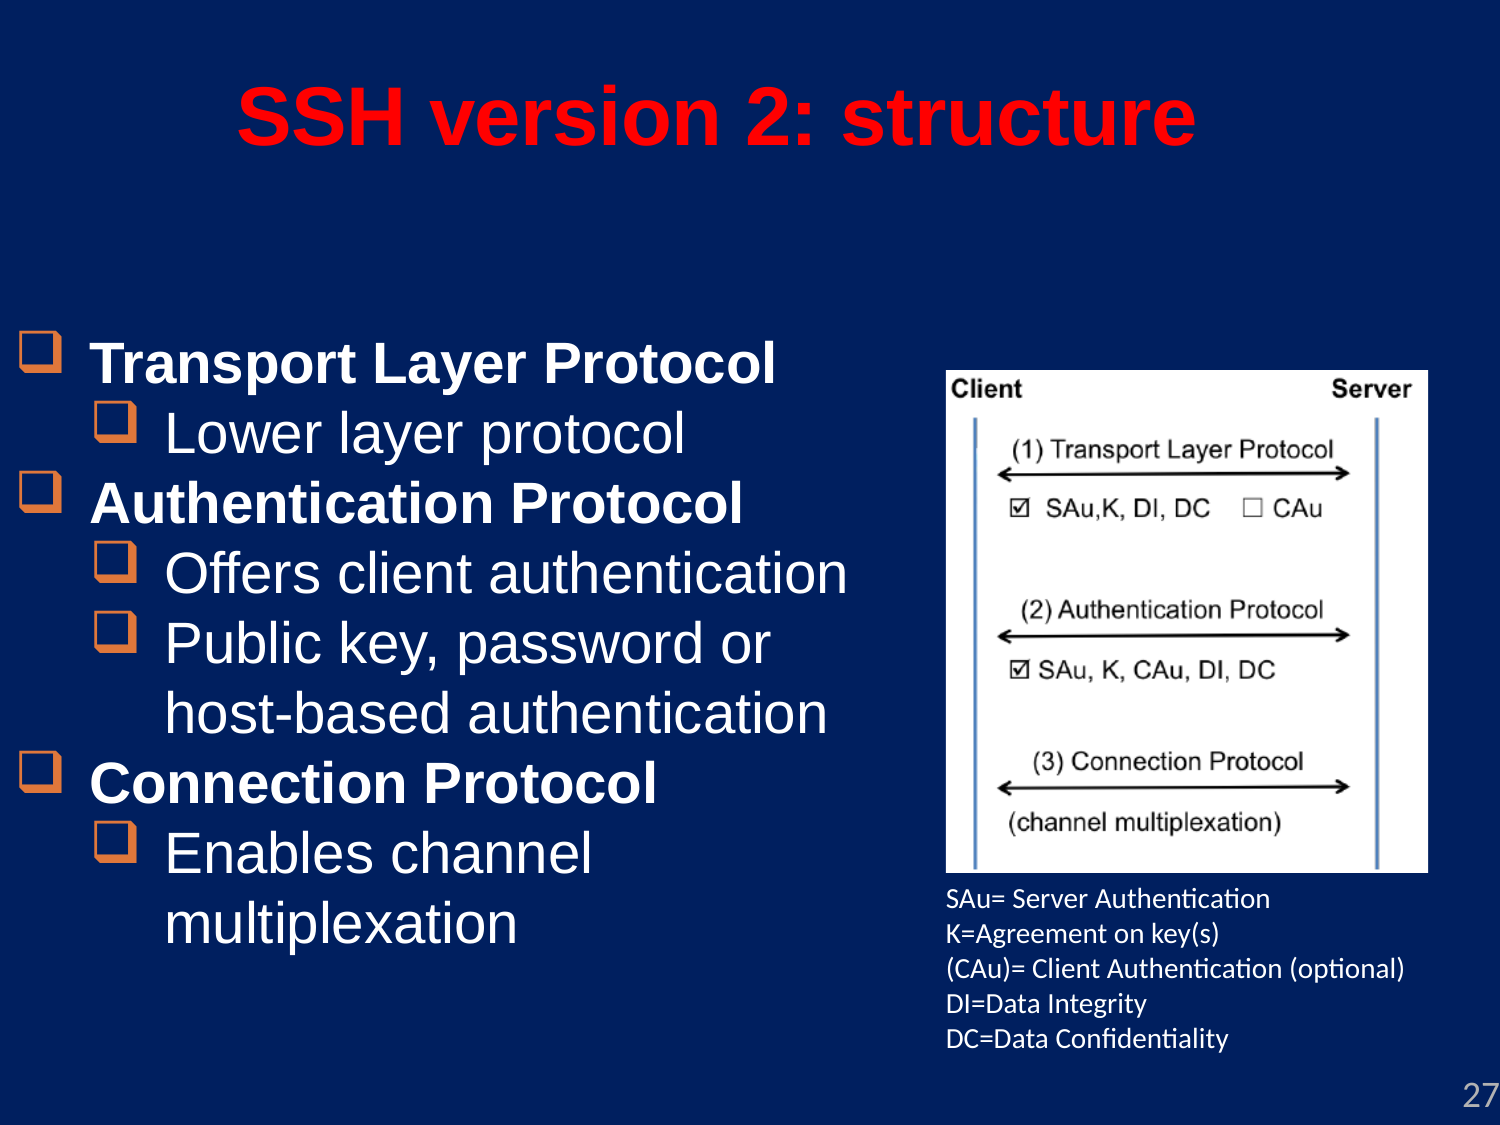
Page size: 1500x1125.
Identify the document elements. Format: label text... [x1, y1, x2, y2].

text_box SSH version 2: structure [70, 62, 1363, 163]
text_box Transport Layer Protocol Lower layer protocol Authentication Protocol Offers client authentication Public key, password or host-based authentication Connection Protocol Enables channel multiplexation [12, 324, 1500, 955]
text_box SAu= Server Authentication K=Agreement on key(s) (CAu)= Client Authentication (optional) DI=Data Integrity DC=Data Confidentiality [945, 879, 1500, 1055]
slide_number 27 [1437, 1069, 1500, 1115]
picture [945, 370, 1429, 874]
